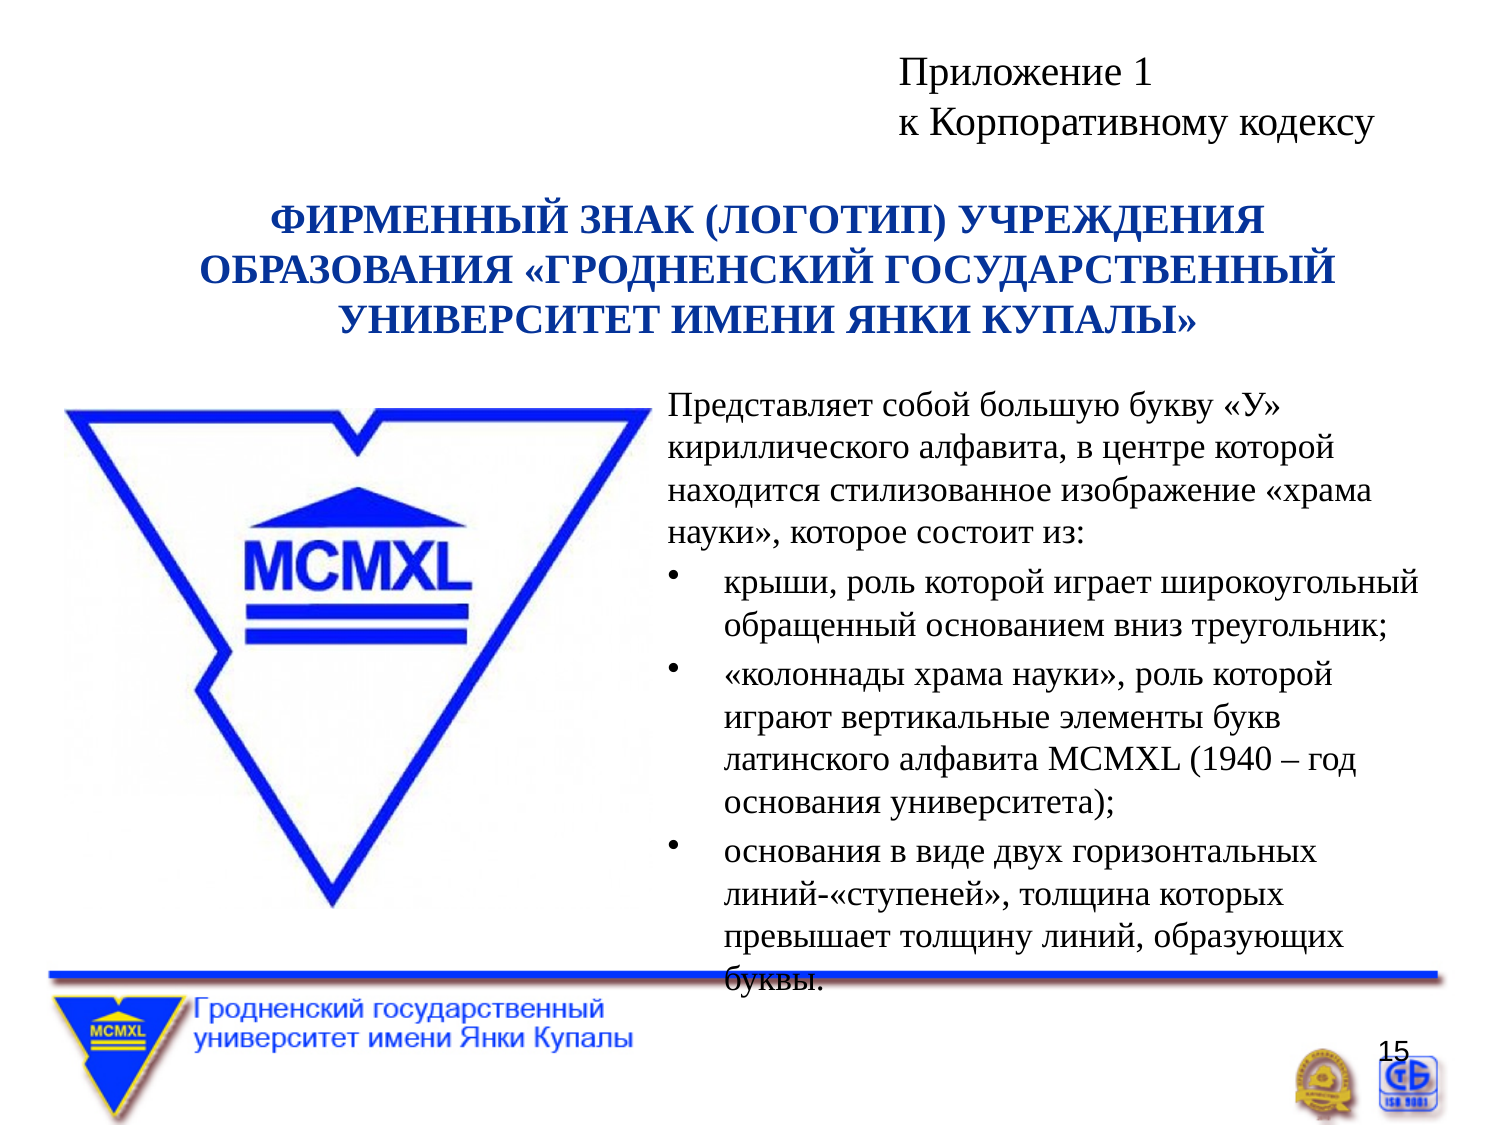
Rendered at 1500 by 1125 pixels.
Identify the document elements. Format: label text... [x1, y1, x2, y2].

title Приложение 1 к Корпоративному кодексу [883, 0, 1500, 188]
slide_number 15 [1074, 1024, 1425, 1103]
text_box ФИРМЕННЫЙ ЗНАК (ЛОГОТИП) УЧРЕЖДЕНИЯ ОБРАЗОВАНИЯ «ГРОДНЕНСКИЙ ГОСУДАРСТВЕННЫЙ УНИВЕРСИТЕТ ИМЕНИ ЯНКИ КУПАЛЫ» [100, 160, 1436, 374]
list Представляет собой большую букву «У» кириллического алфавита, в центре которой находится стилизованное изображение «храма науки», которое состоит из: крыши, роль которой играет широкоугольный обращенный основанием вниз треугольник; «колоннады храма науки», роль которой играют вертикальные элементы букв латинского алфавита MCMXL (1940 – год основания университета); основания в виде двух горизонтальных линий-«ступеней», толщина которых превышает толщину линий, образующих буквы. [652, 373, 1459, 953]
picture [0, 0, 1500, 1125]
